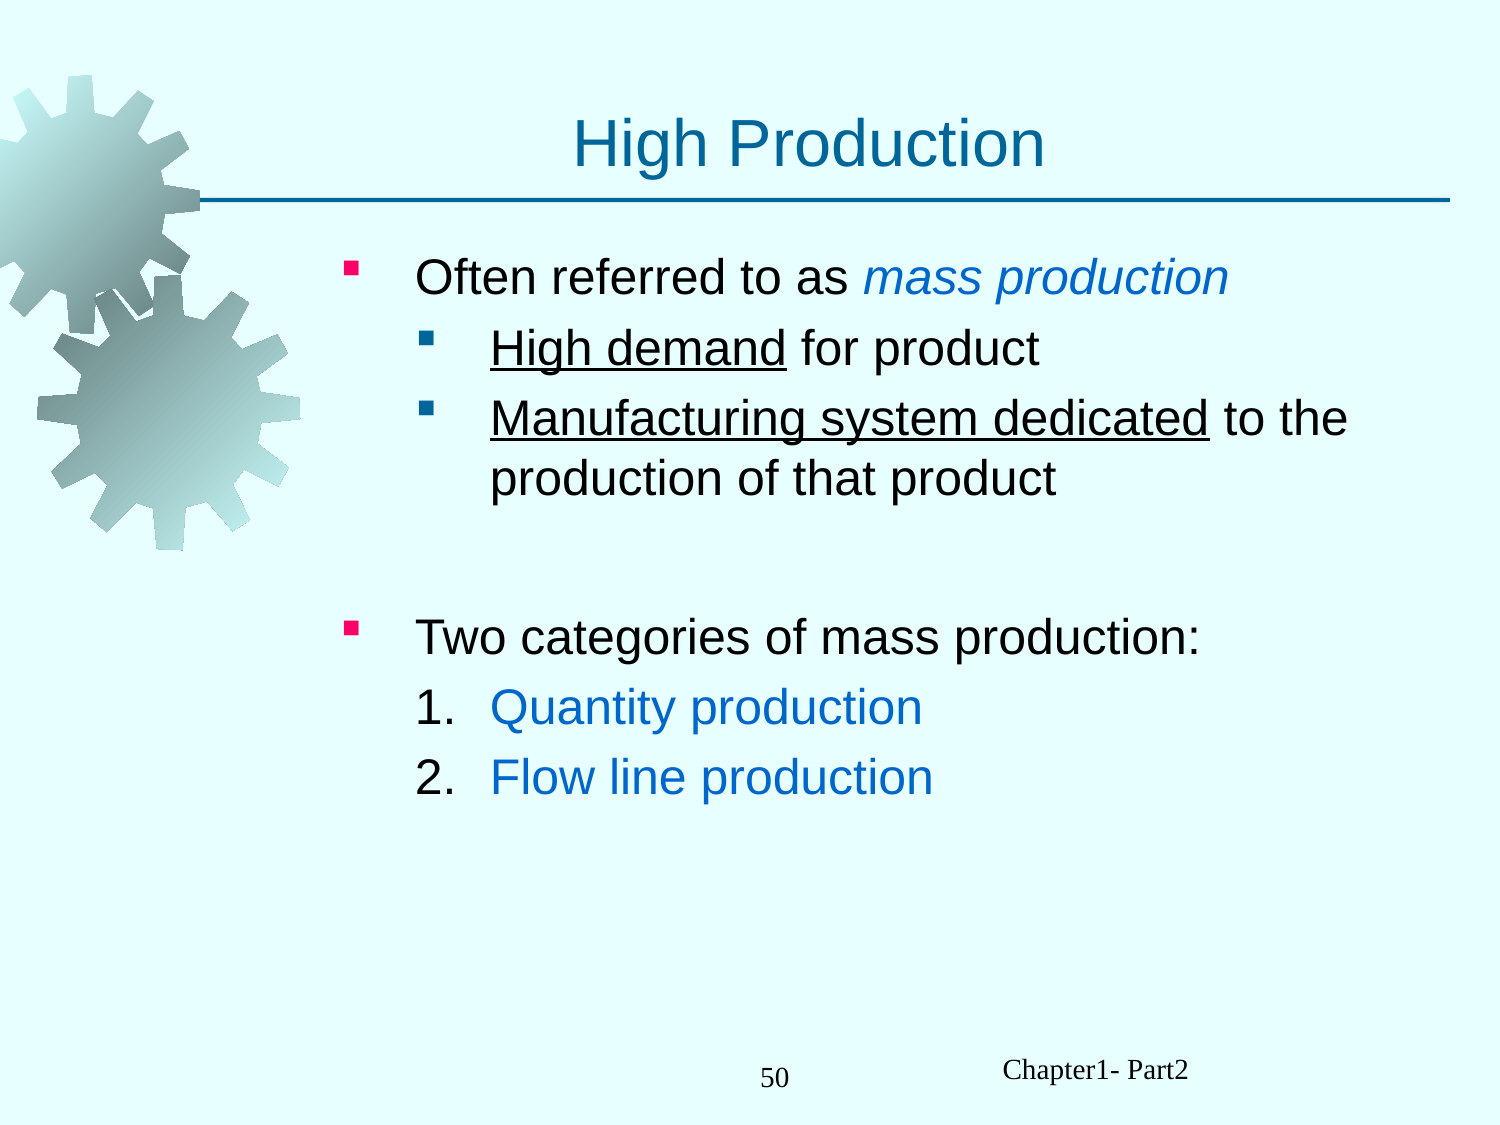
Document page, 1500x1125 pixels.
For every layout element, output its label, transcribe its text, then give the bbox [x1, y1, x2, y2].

footer Chapter1- Part2 [987, 1042, 1463, 1122]
title High Production [185, 35, 1452, 190]
list Often referred to as mass production High demand for product Manufacturing system dedicated to the production of that product Two categories of mass production: Quantity production Flow line production [324, 237, 1451, 976]
slide_number 50 [599, 1050, 951, 1125]
